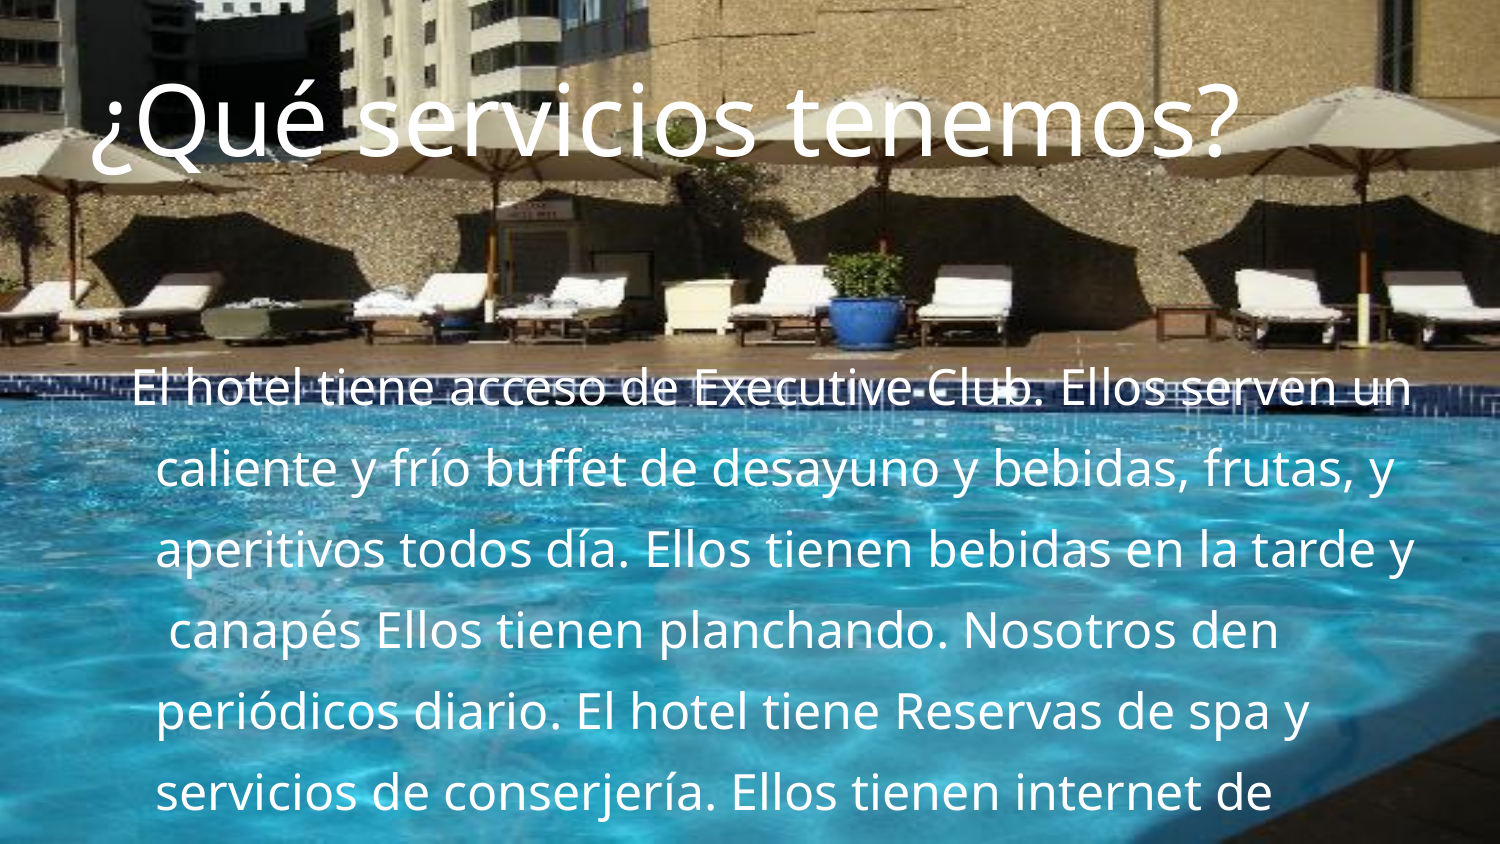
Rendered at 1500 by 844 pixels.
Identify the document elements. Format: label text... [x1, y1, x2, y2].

picture [0, 0, 1500, 844]
list El hotel tiene acceso de Executive Club. Ellos serven un caliente y frío buffet de desayuno y bebidas, frutas, y aperitivos todos día. Ellos tienen bebidas en la tarde y canapés Ellos tienen planchando. Nosotros den periódicos diario. El hotel tiene Reservas de spa y servicios de conserjería. Ellos tienen internet de rápido. [84, 263, 1435, 699]
title ¿Qué servicios tenemos? [75, 50, 1425, 191]
